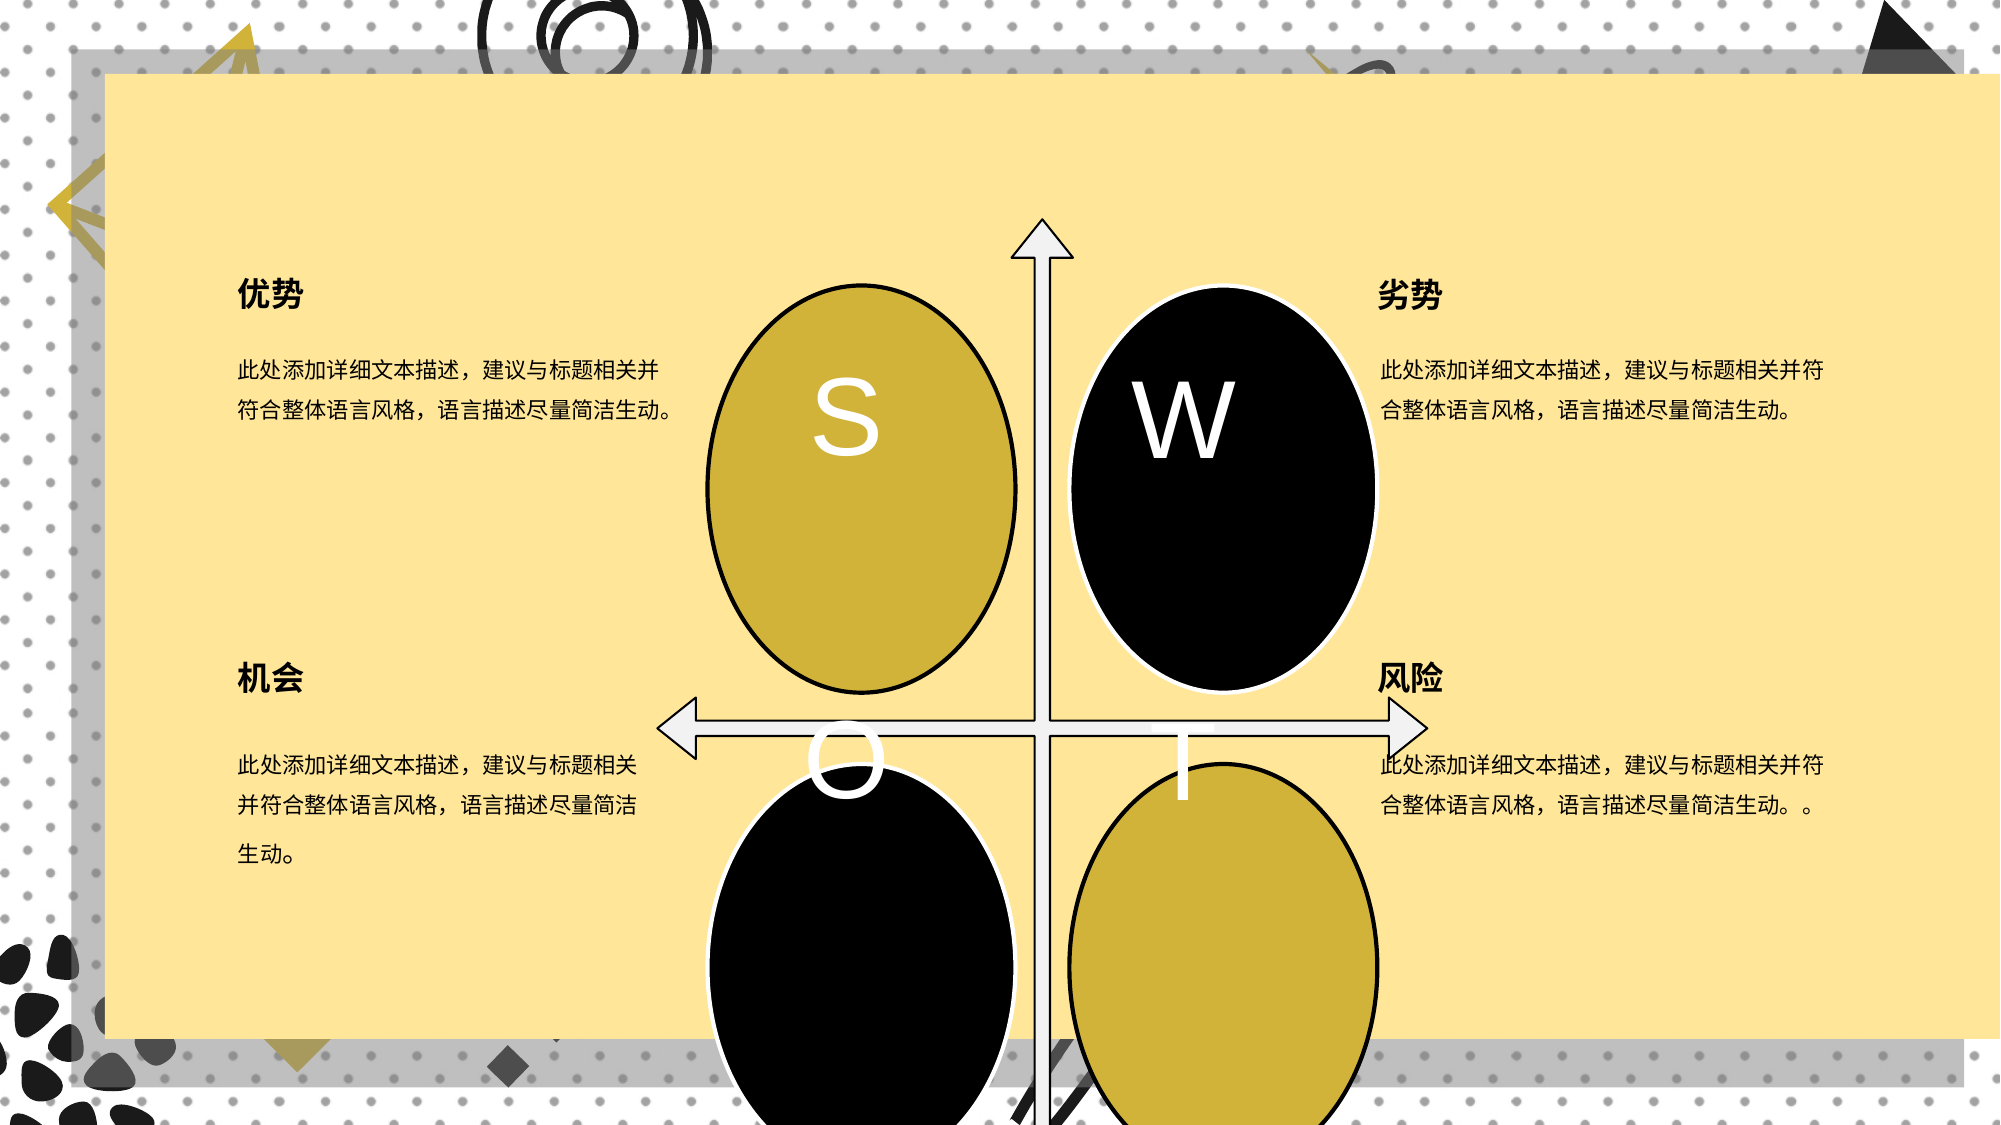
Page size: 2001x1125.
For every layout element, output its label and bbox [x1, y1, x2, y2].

text_box [605, 219, 1416, 934]
text_box [223, 649, 605, 832]
text_box [1416, 649, 1850, 823]
text_box [1416, 266, 1850, 427]
text_box [223, 265, 605, 427]
